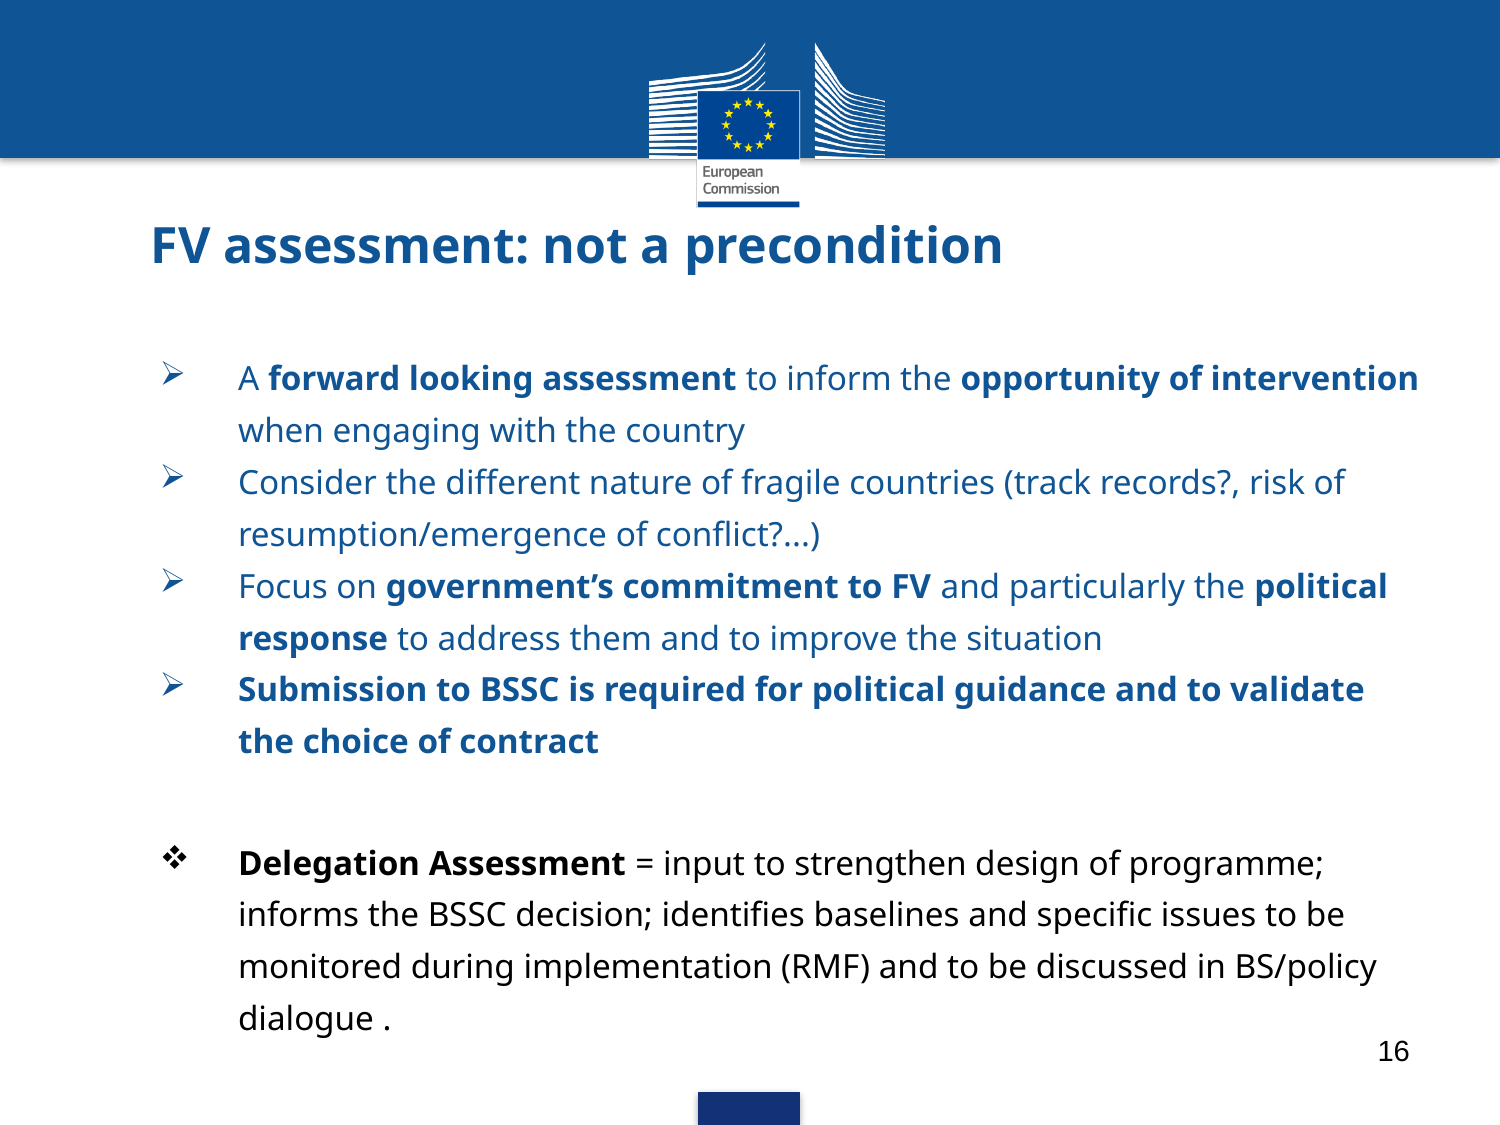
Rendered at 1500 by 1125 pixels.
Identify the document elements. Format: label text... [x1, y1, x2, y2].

picture [649, 42, 885, 196]
slide_number 16 [1074, 1024, 1426, 1103]
list A forward looking assessment to inform the opportunity of intervention when engaging with the country Consider the different nature of fragile countries (track records?, risk of resumption/emergence of conflict?...) Focus on government’s commitment to FV and particularly the political response to address them and to improve the situation Submission to BSSC is required for political guidance and to validate the choice of contract Delegation Assessment = input to strengthen design of programme; informs the BSSC decision; identifies baselines and specific issues to be monitored during implementation (RMF) and to be discussed in BS/policy dialogue . [69, 337, 1443, 1066]
title FV assessment: not a precondition [76, 196, 1436, 292]
